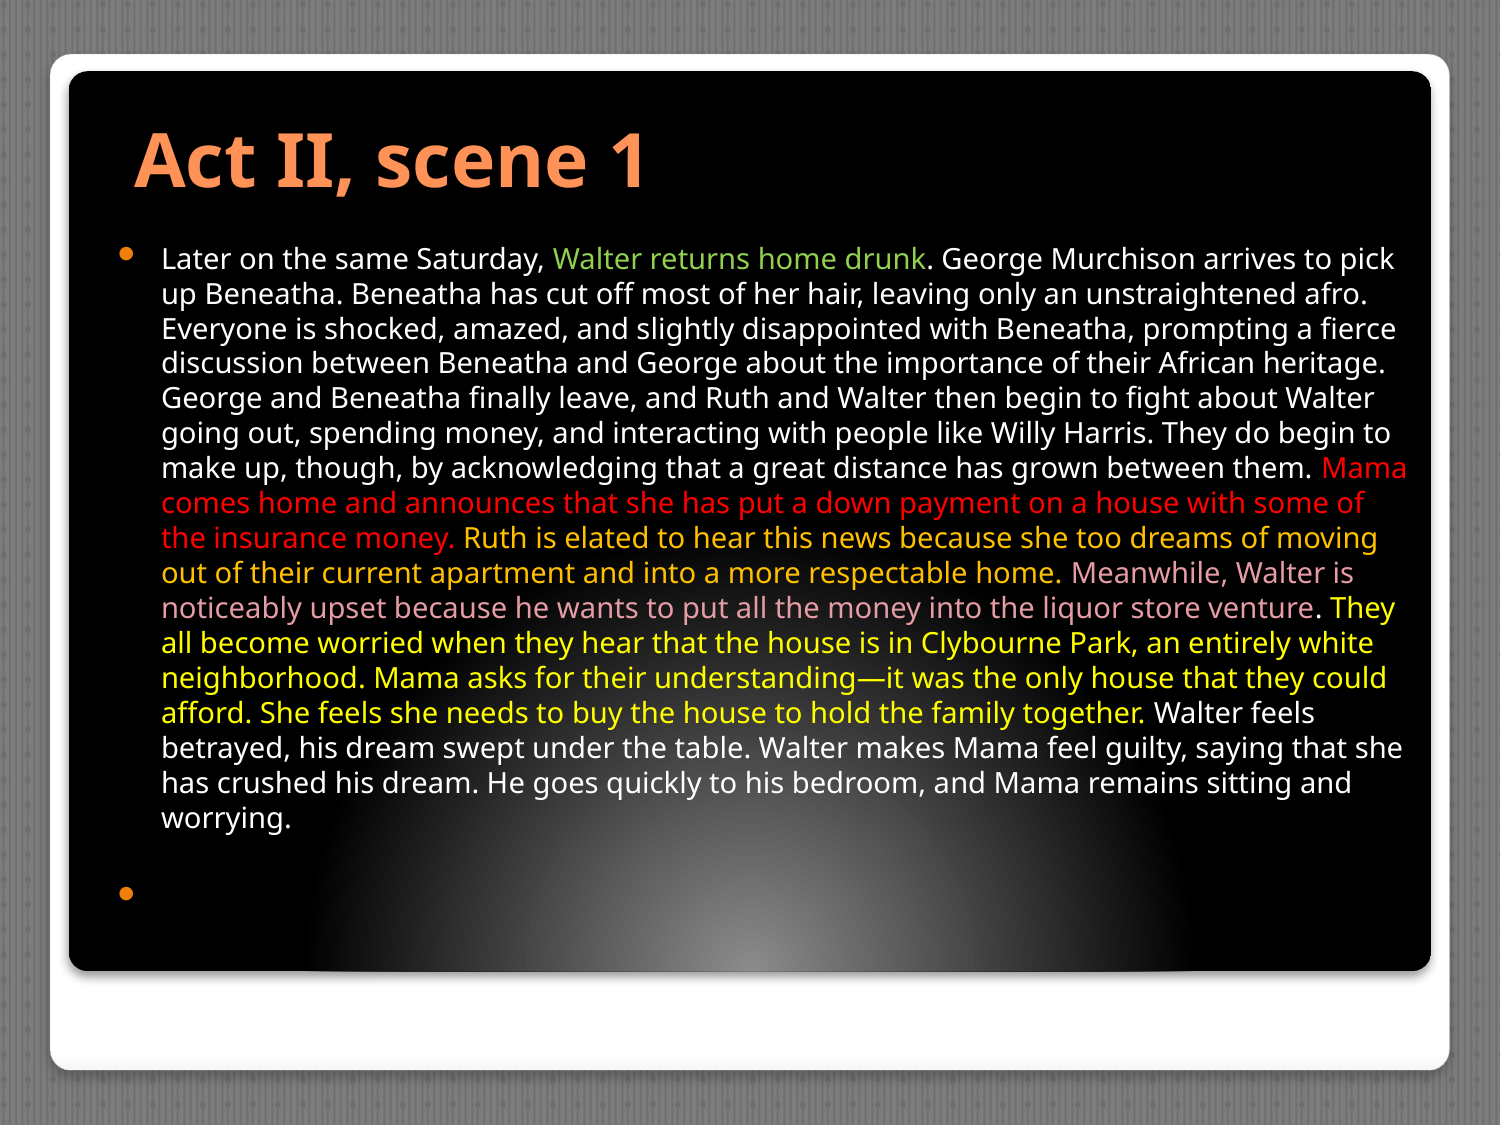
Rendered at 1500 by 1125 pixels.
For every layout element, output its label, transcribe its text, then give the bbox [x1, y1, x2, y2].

list Later on the same Saturday, Walter returns home drunk. George Murchison arrives to pick up Beneatha. Beneatha has cut off most of her hair, leaving only an unstraightened afro. Everyone is shocked, amazed, and slightly disappointed with Beneatha, prompting a fierce discussion between Beneatha and George about the importance of their African heritage. George and Beneatha finally leave, and Ruth and Walter then begin to fight about Walter going out, spending money, and interacting with people like Willy Harris. They do begin to make up, though, by acknowledging that a great distance has grown between them. Mama comes home and announces that she has put a down payment on a house with some of the insurance money. Ruth is elated to hear this news because she too dreams of moving out of their current apartment and into a more respectable home. Meanwhile, Walter is noticeably upset because he wants to put all the money into the liquor store venture. They all become worried when they hear that the house is in Clybourne Park, an entirely white neighborhood. Mama asks for their understanding—it was the only house that they could afford. She feels she needs to buy the house to hold the family together. Walter feels betrayed, his dream swept under the table. Walter makes Mama feel guilty, saying that she has crushed his dream. He goes quickly to his bedroom, and Mama remains sitting and worrying. [87, 224, 1430, 912]
title Act II, scene 1 [99, 37, 1443, 210]
